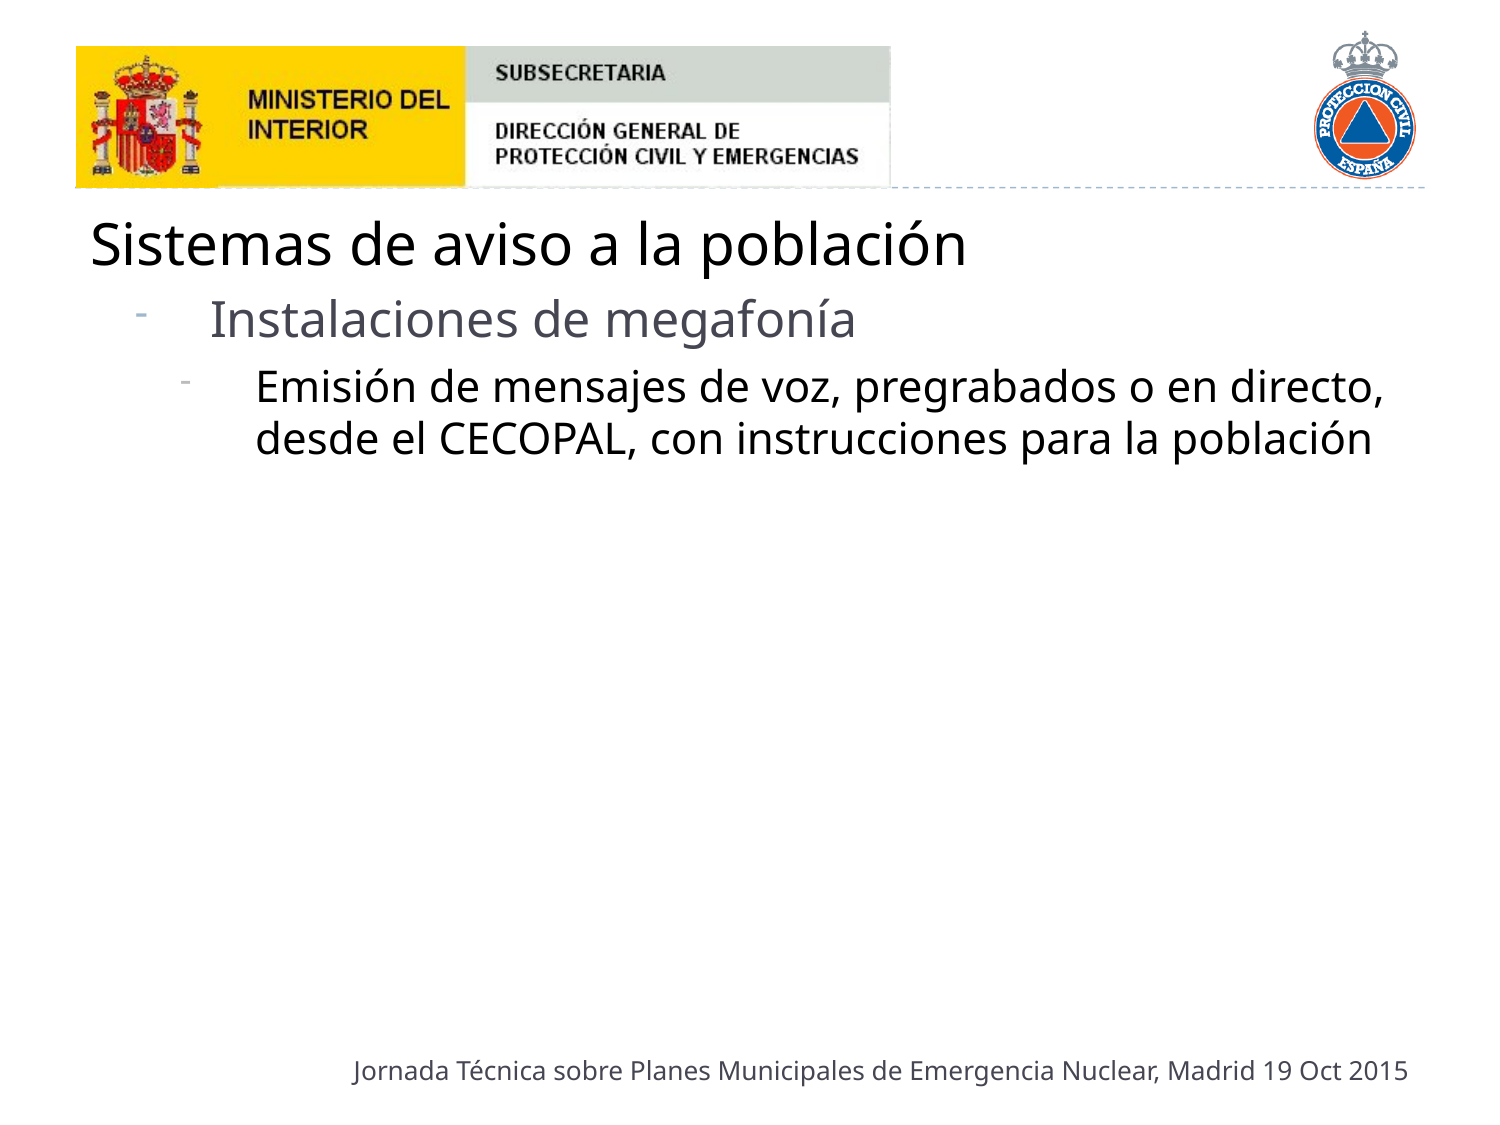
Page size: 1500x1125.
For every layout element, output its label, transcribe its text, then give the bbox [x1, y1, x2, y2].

list Sistemas de aviso a la población Instalaciones de megafonía Emisión de mensajes de voz, pregrabados o en directo, desde el CECOPAL, con instrucciones para la población [74, 199, 1426, 1006]
picture [76, 46, 891, 188]
picture [1302, 25, 1424, 185]
